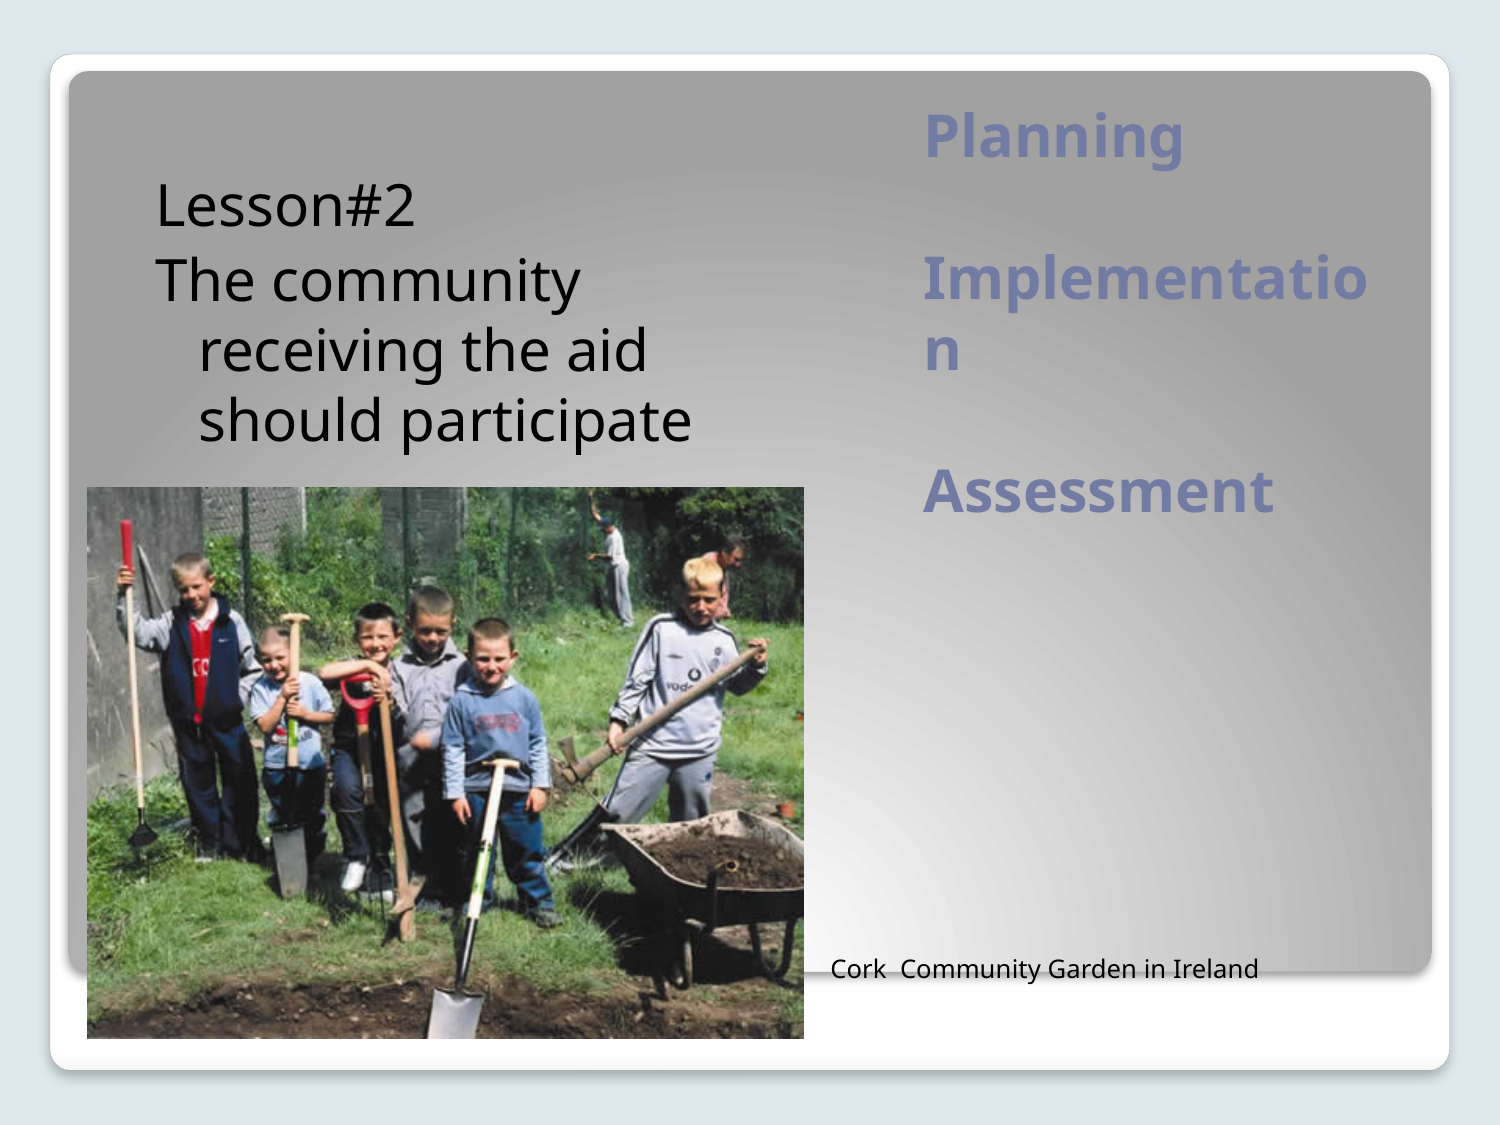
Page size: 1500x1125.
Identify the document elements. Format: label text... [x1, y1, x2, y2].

picture [87, 487, 804, 1040]
list Lesson#2 The community receiving the aid should participate [124, 152, 800, 486]
title Planning Implementation Assessment [908, 87, 1397, 575]
list Cork Community Garden in Ireland [812, 937, 1300, 1015]
